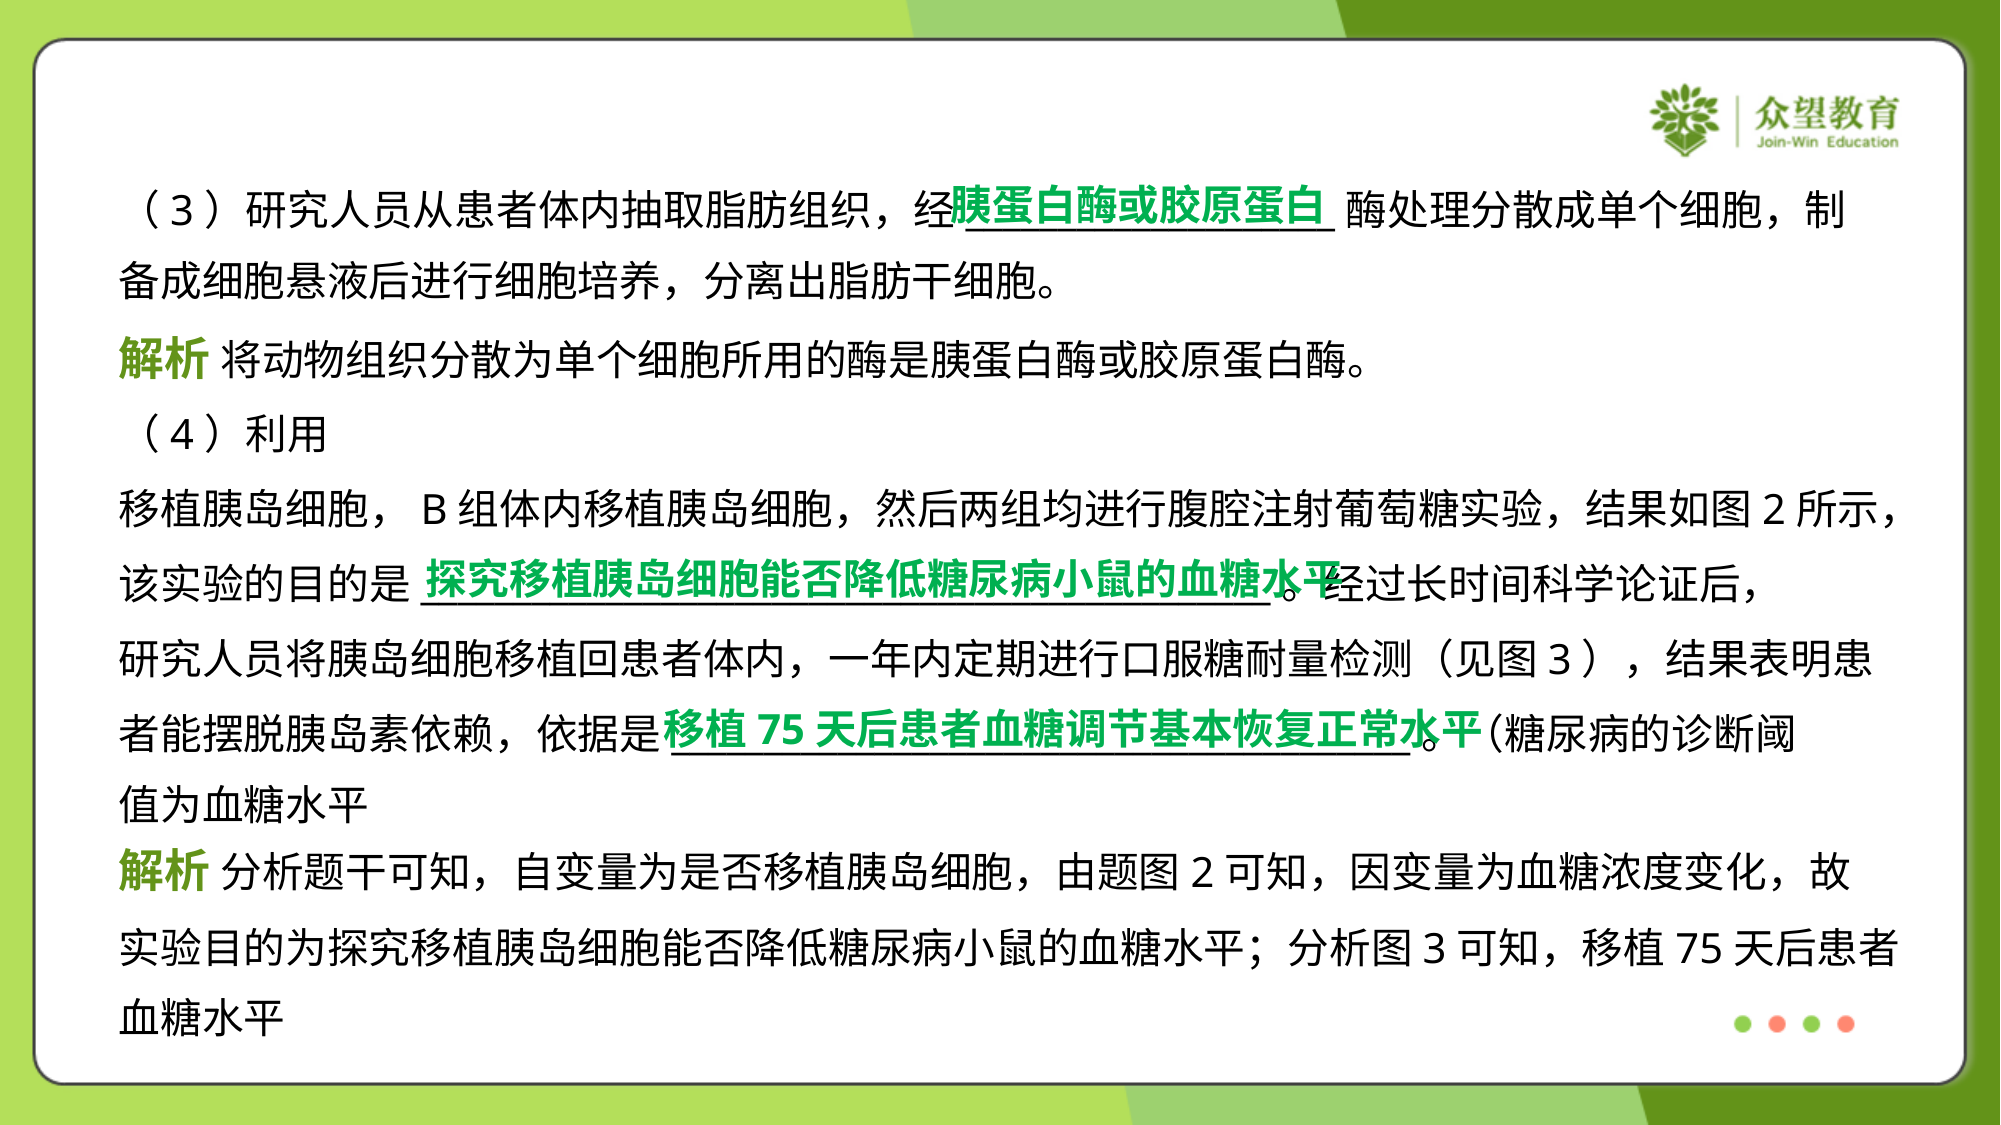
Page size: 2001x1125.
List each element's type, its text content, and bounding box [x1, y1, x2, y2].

text_box 胰蛋白酶或胶原蛋白 [936, 153, 1342, 221]
text_box 解析 将动物组织分散为单个细胞所用的酶是胰蛋白酶或胶原蛋白酶。 [118, 303, 1883, 376]
text_box 探究移植胰岛细胞能否降低糖尿病小鼠的血糖水平 [411, 528, 1359, 595]
text_box （3）研究人员从患者体内抽取脂肪组织，经____________________酶处理分散成单个细胞，制 备成细胞悬液后进行细胞培养，分离出脂肪干细胞。 [118, 158, 1883, 298]
text_box 移植75天后患者血糖调节基本恢复正常水平 [657, 678, 1490, 745]
picture [0, 0, 2000, 1125]
